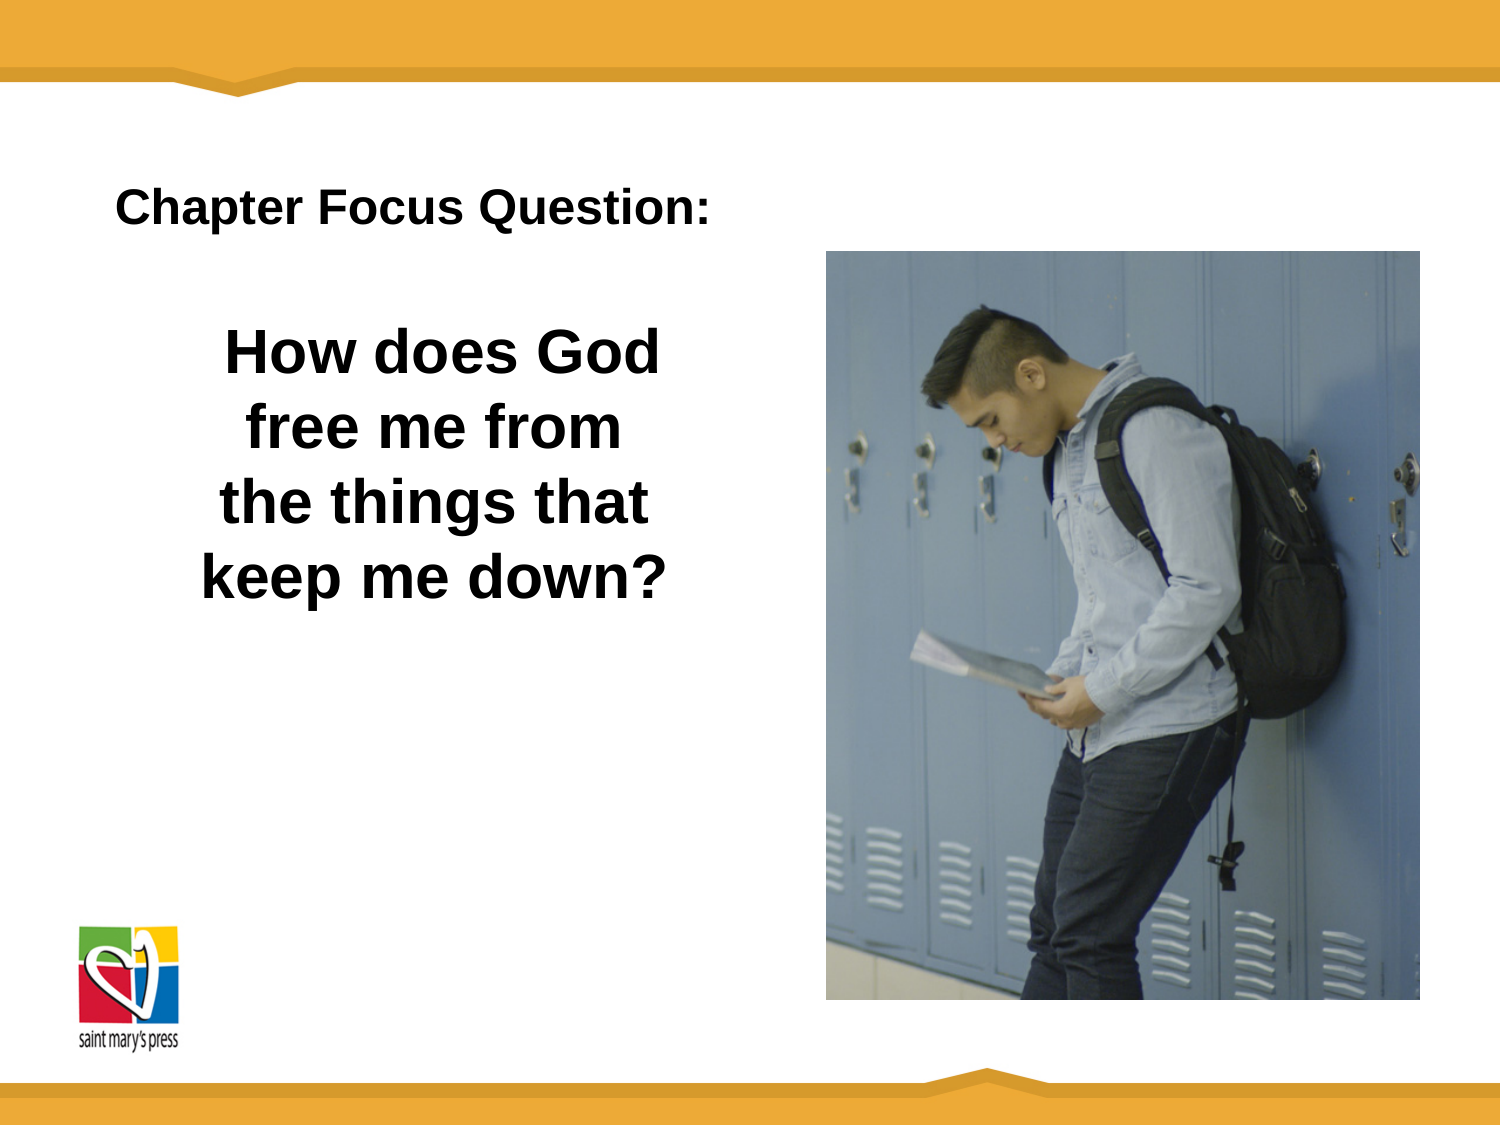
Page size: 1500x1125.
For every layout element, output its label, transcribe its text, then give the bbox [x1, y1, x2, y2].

text_box How does God free me from the things that keep me down? [80, 304, 807, 617]
text_box Chapter Focus Question: [99, 167, 1425, 280]
picture [0, 0, 1500, 1125]
